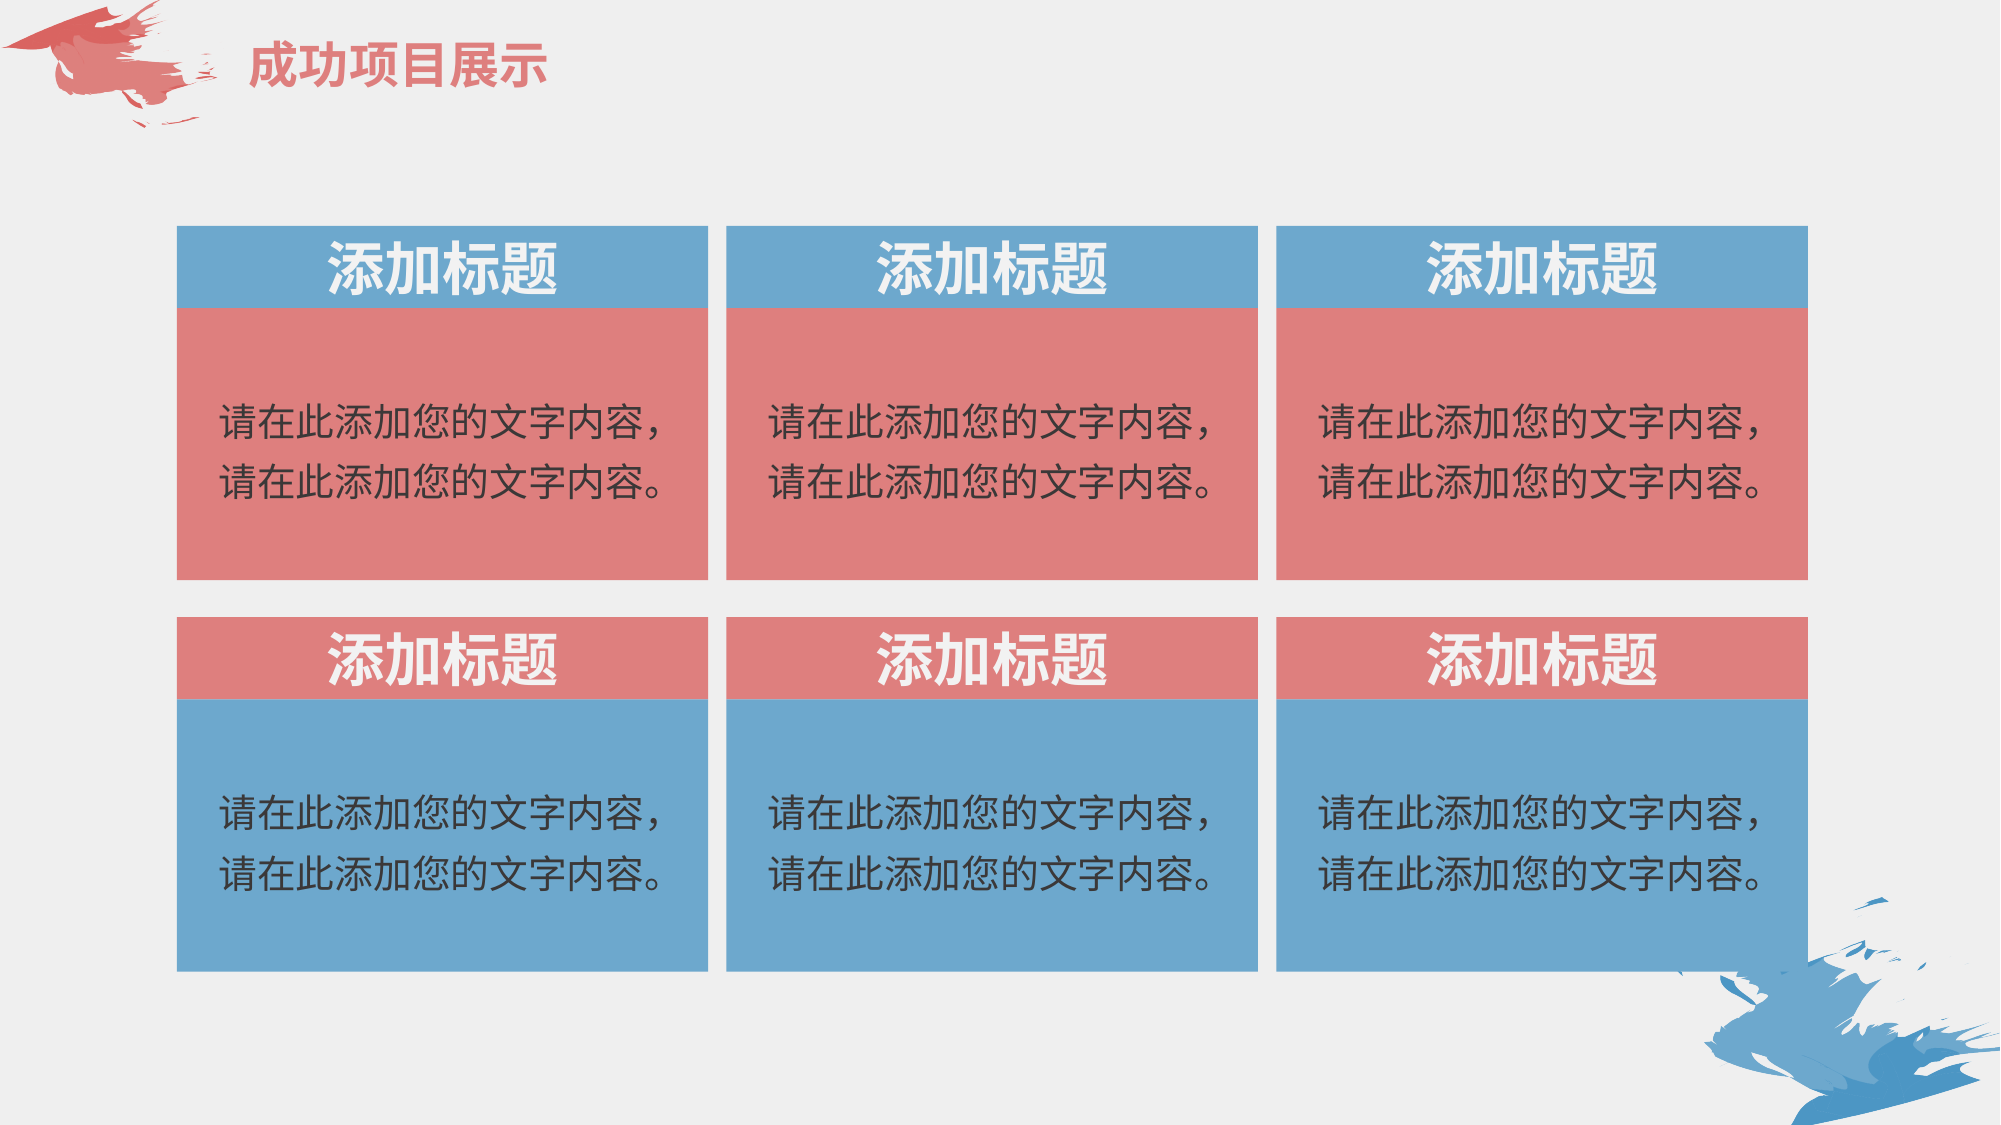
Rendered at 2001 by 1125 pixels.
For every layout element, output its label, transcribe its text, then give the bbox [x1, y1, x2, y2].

text_box 添加标题 [725, 616, 1259, 698]
text_box 请在此添加您的文字内容， 请在此添加您的文字内容。 [725, 307, 1259, 581]
text_box 添加标题 [725, 225, 1259, 307]
text_box 成功项目展示 [234, 25, 564, 101]
text_box 请在此添加您的文字内容， 请在此添加您的文字内容。 [176, 698, 709, 973]
text_box 添加标题 [176, 616, 709, 698]
text_box 请在此添加您的文字内容， 请在此添加您的文字内容。 [1275, 698, 1809, 973]
text_box 请在此添加您的文字内容， 请在此添加您的文字内容。 [176, 307, 709, 581]
text_box 请在此添加您的文字内容， 请在此添加您的文字内容。 [1275, 307, 1809, 581]
text_box 添加标题 [1275, 616, 1809, 698]
text_box 添加标题 [176, 225, 709, 307]
text_box 请在此添加您的文字内容， 请在此添加您的文字内容。 [725, 698, 1259, 973]
picture [0, 0, 224, 128]
picture [1668, 897, 2000, 1125]
text_box 添加标题 [1275, 225, 1809, 307]
